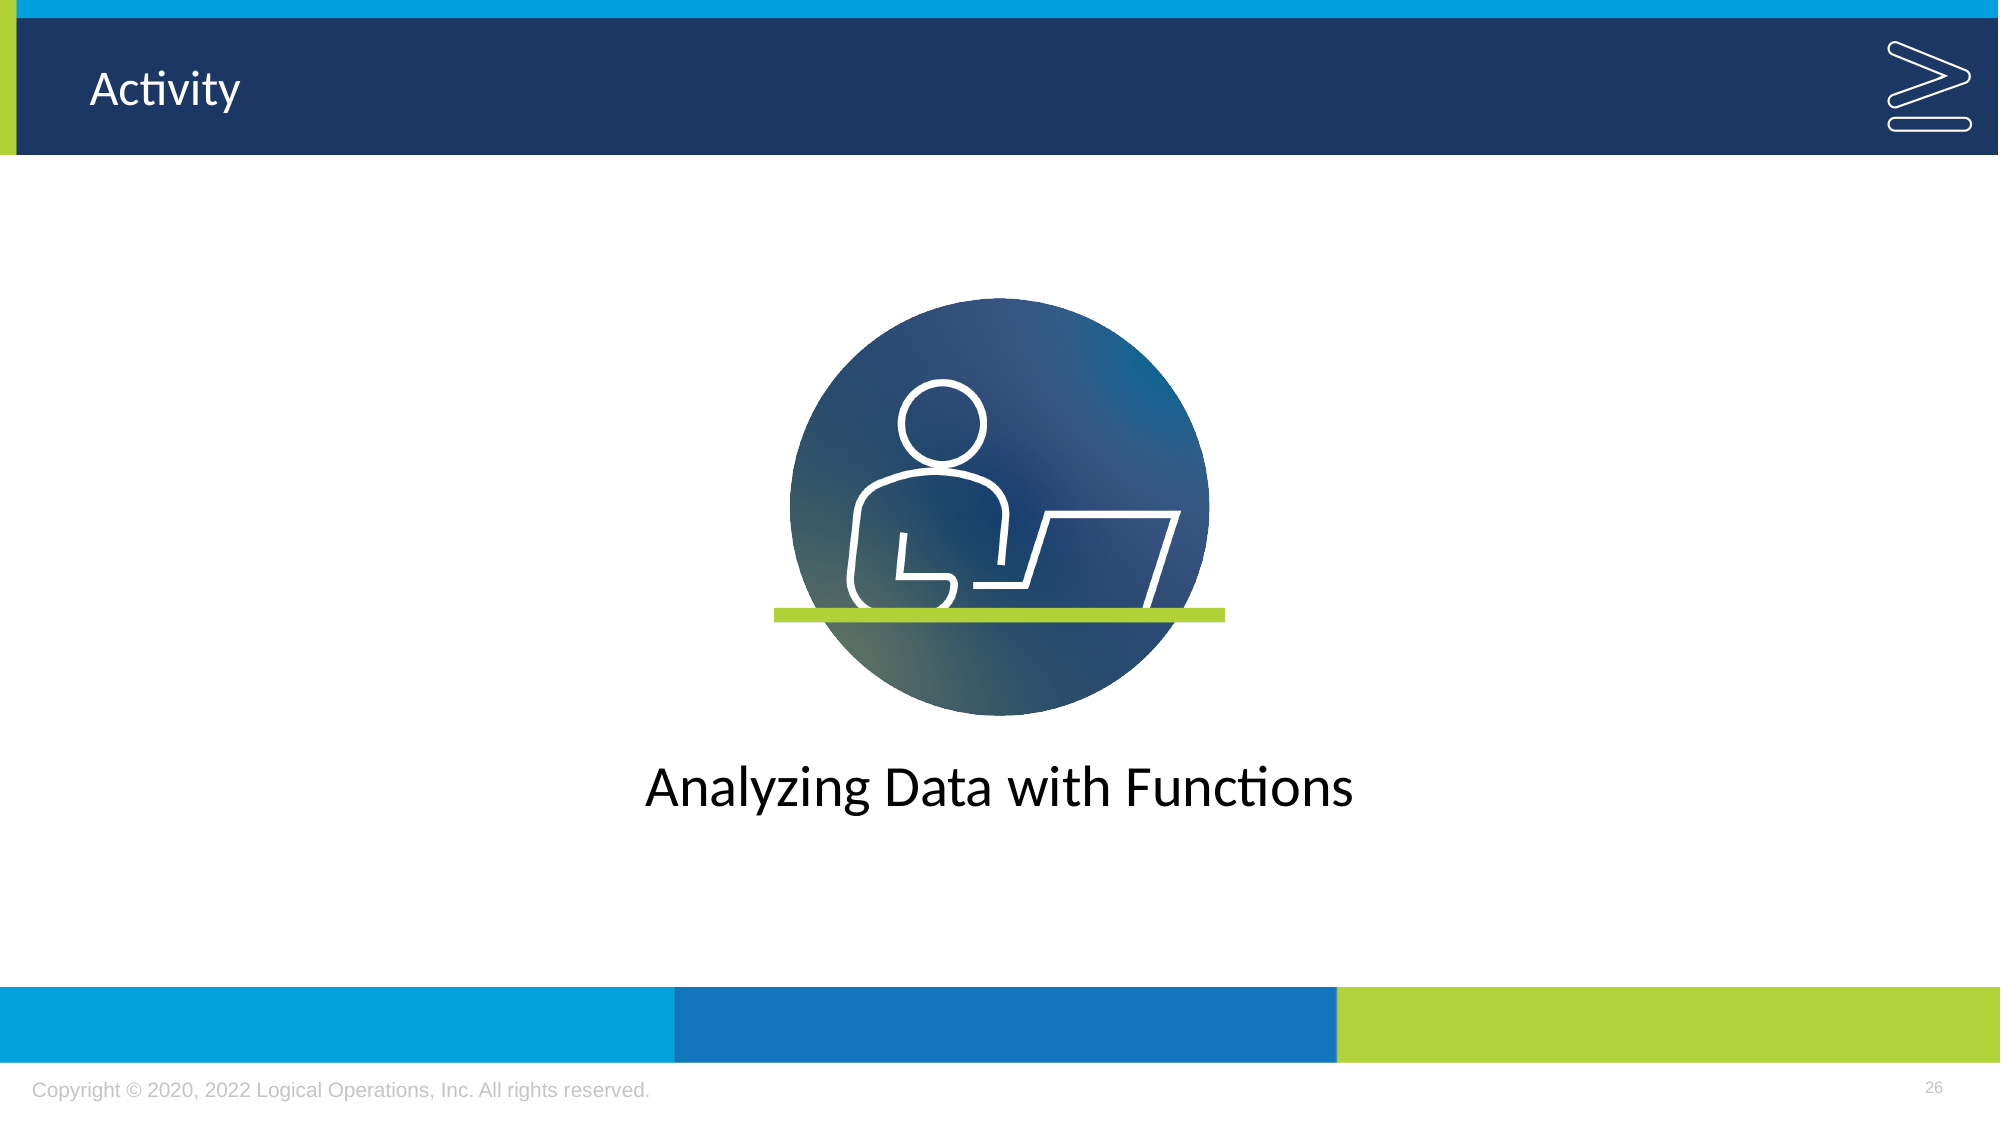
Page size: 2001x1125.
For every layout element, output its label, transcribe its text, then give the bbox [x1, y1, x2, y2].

slide_number 26 [1491, 1057, 1959, 1118]
picture [0, 0, 1998, 155]
picture [674, 987, 2000, 1063]
list Analyzing Data with Functions [125, 740, 1875, 841]
picture [774, 298, 1225, 716]
